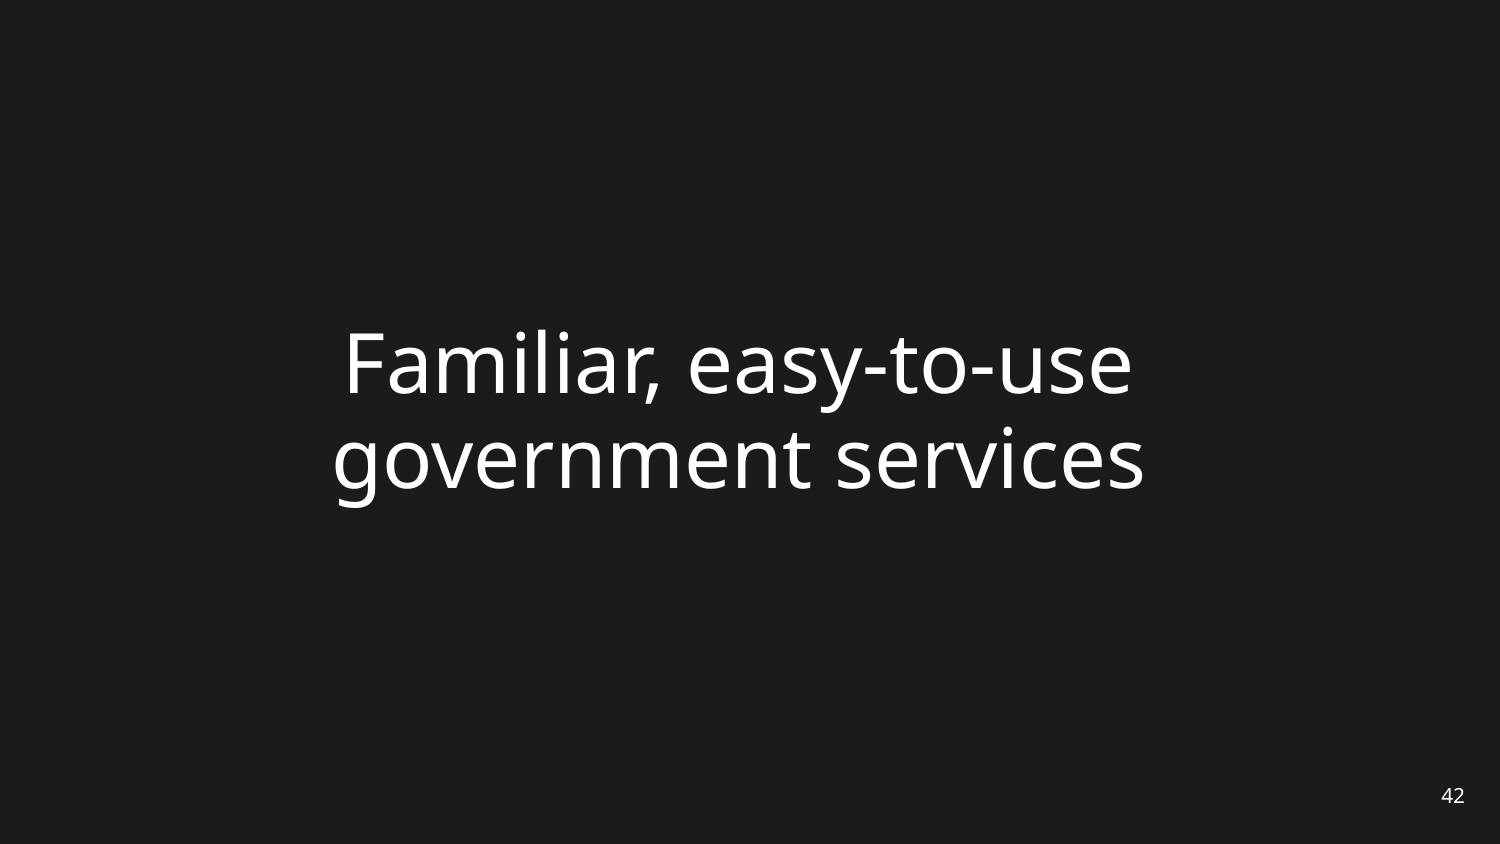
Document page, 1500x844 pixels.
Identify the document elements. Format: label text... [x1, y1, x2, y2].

title Familiar, easy-to-use government services [51, 72, 1449, 753]
slide_number 42 [1389, 764, 1480, 830]
